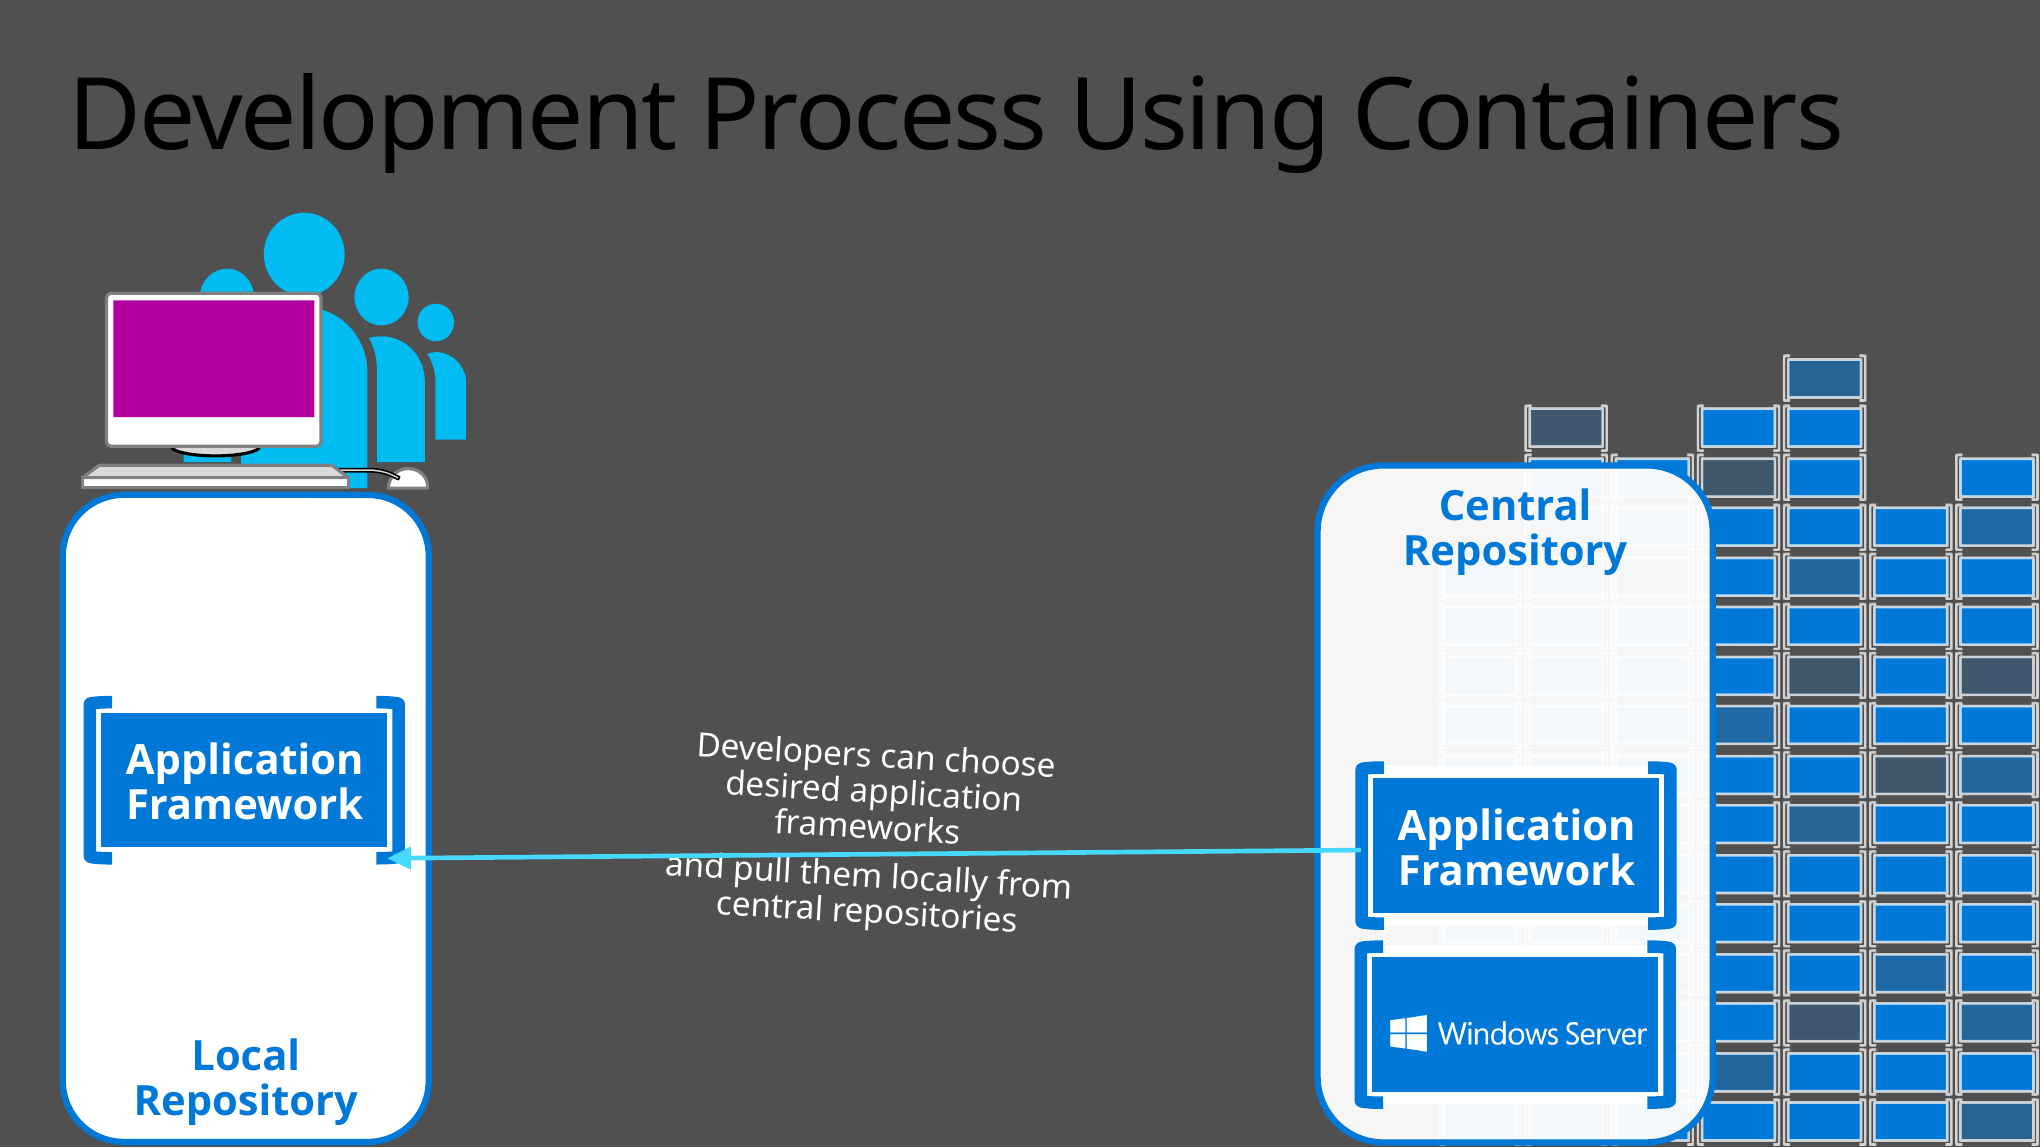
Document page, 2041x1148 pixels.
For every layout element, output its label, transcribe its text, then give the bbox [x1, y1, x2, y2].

text_box Central Repository [1316, 853, 1438, 1144]
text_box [89, 701, 399, 859]
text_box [82, 212, 467, 489]
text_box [1360, 946, 1670, 1103]
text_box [398, 779, 1362, 851]
text_box Local Repository [61, 493, 430, 1143]
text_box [1361, 767, 1671, 924]
text_box Developers can choose desired application frameworks and pull them locally from central repositories [594, 855, 1141, 971]
text_box Developers can choose desired application frameworks and pull them locally from central repositories [604, 698, 1148, 779]
picture [1374, 999, 1667, 1068]
title Development Process Using Containers [45, 48, 1996, 199]
picture [1438, 354, 2039, 1147]
text_box Central Repository [1316, 464, 1438, 779]
